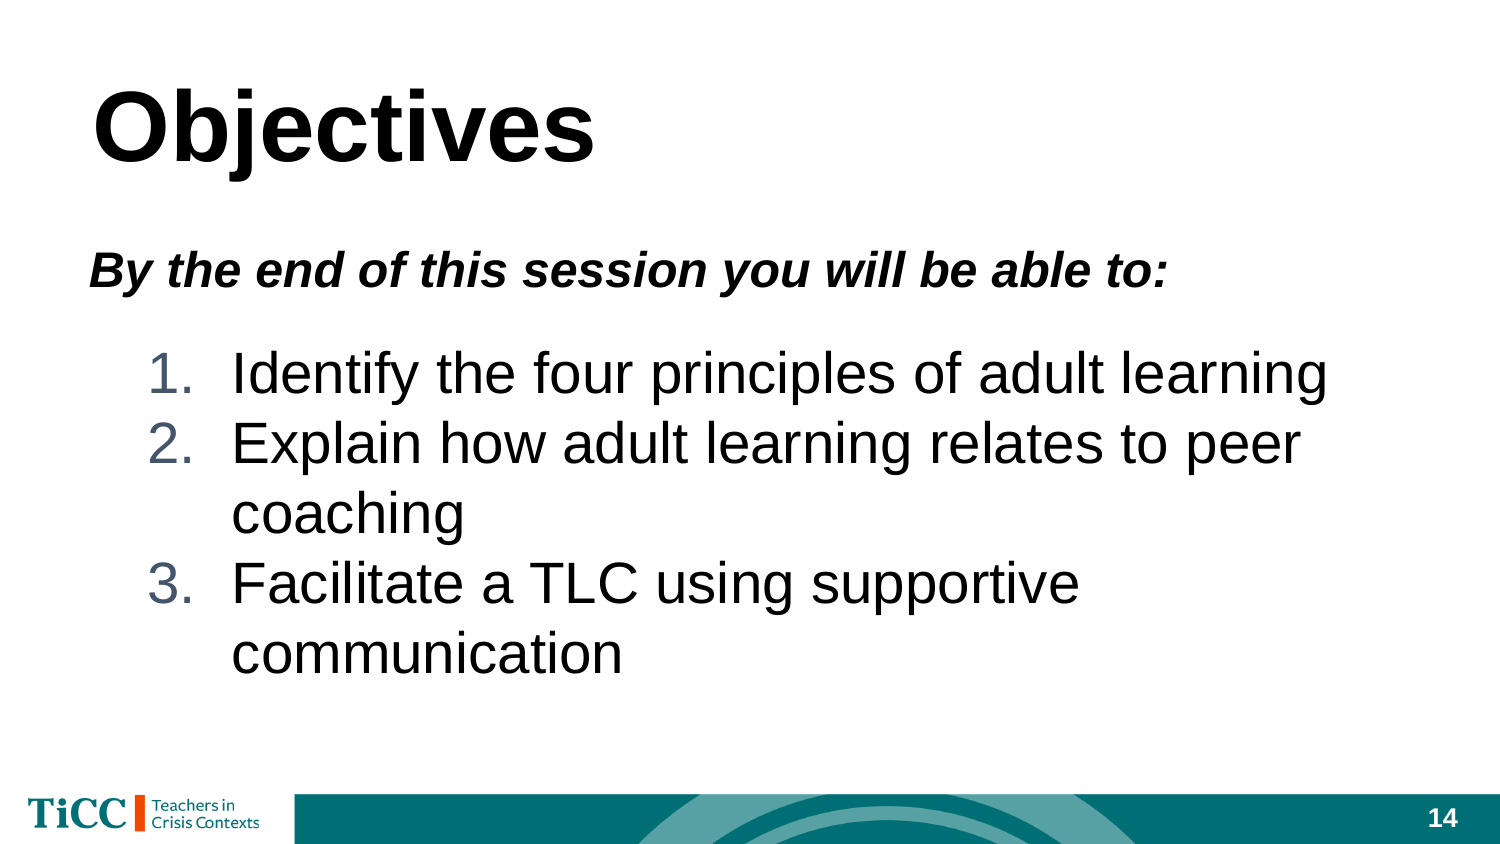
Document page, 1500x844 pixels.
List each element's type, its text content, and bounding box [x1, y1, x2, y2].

slide_number 14 [1383, 784, 1473, 844]
text_box By the end of this session you will be able to: [61, 229, 1404, 306]
list Identify the four principles of adult learning Explain how adult learning relates to peer coaching Facilitate a TLC using supportive communication [132, 320, 1374, 812]
title Objectives [78, 8, 1428, 196]
picture [0, 0, 1500, 844]
